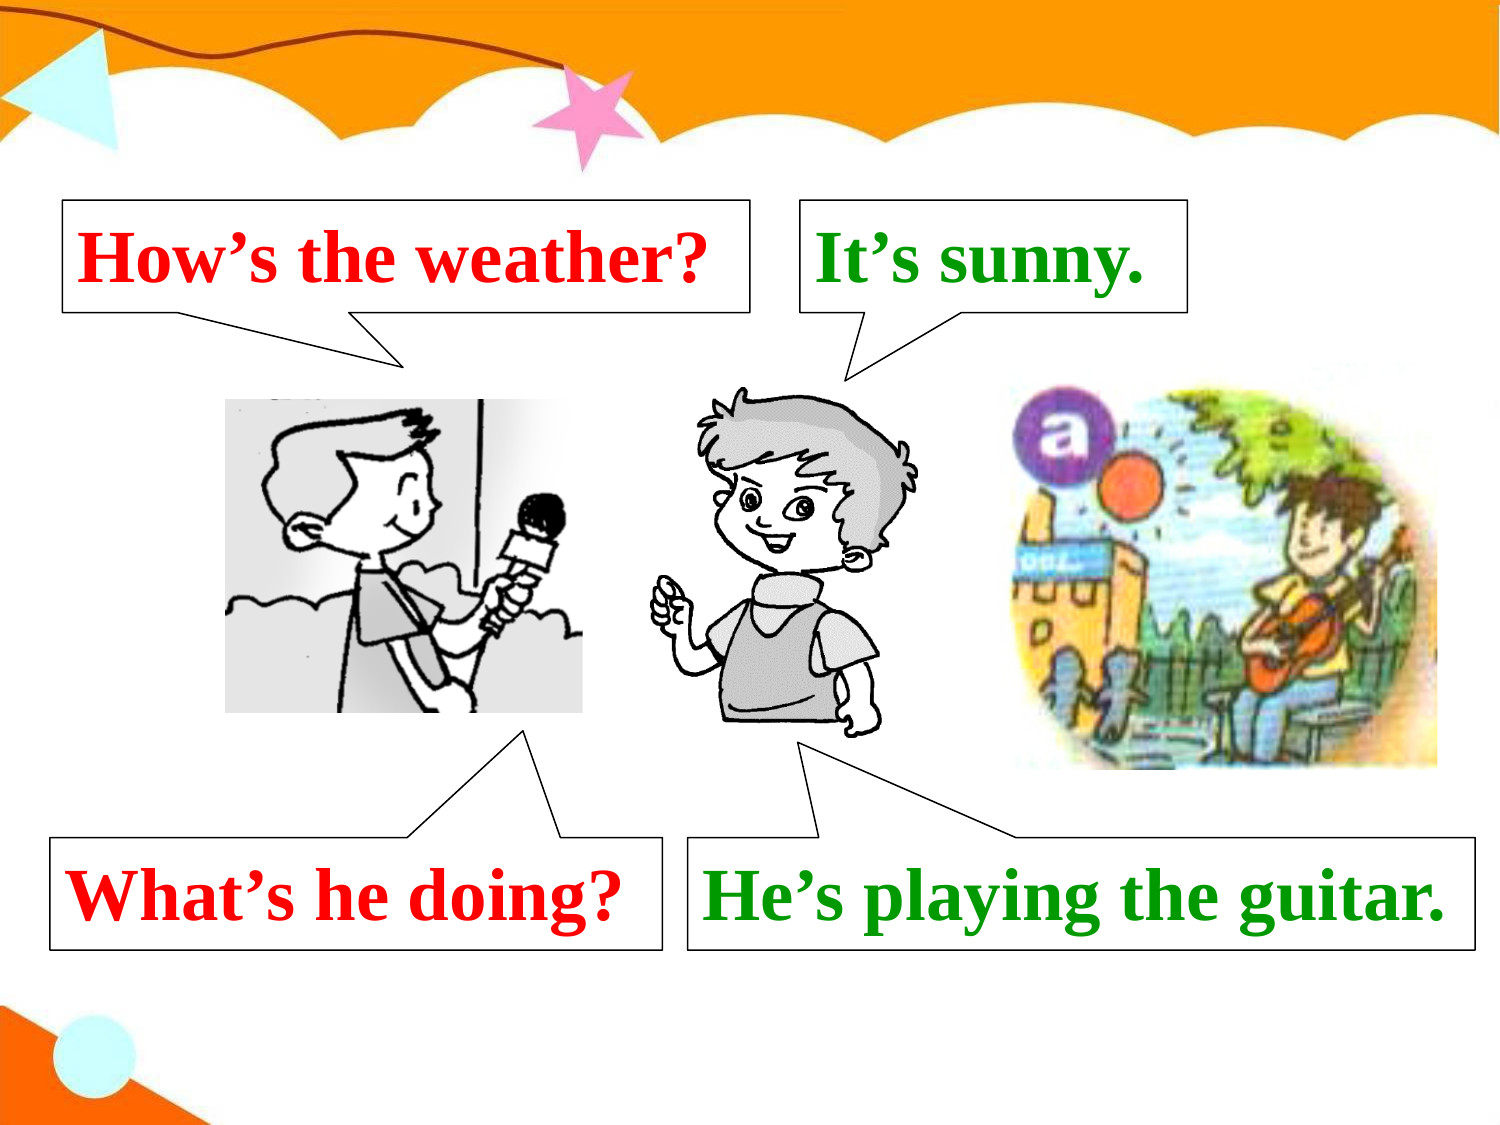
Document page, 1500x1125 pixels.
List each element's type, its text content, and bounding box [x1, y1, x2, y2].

text_box He’s playing the guitar. [687, 747, 1476, 951]
text_box How’s the weather? [62, 200, 750, 368]
text_box It’s sunny. [799, 200, 1188, 381]
text_box What’s he doing? [49, 730, 663, 951]
picture [0, 0, 1500, 1125]
